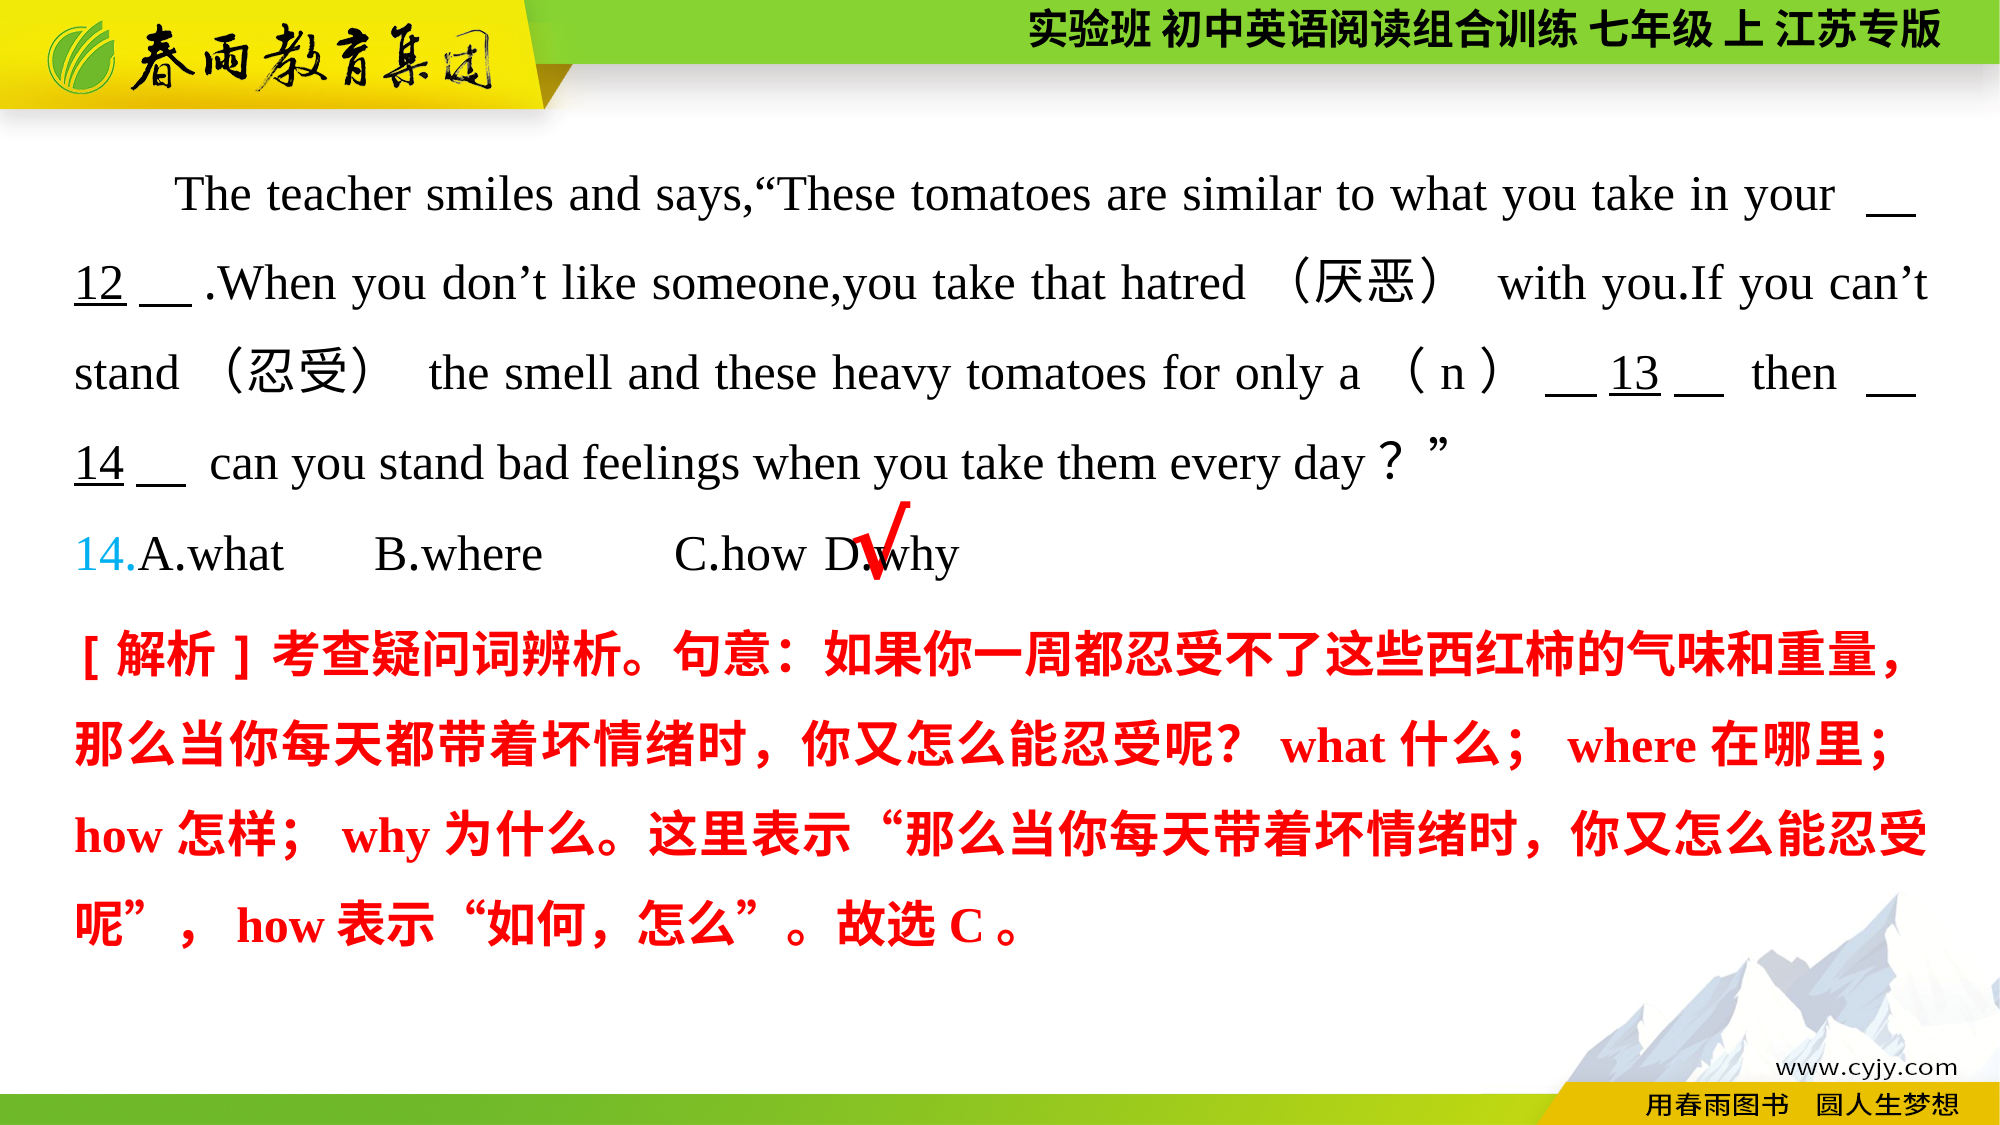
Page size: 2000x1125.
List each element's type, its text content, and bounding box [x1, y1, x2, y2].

text_box [解析]考查疑问词辨析。句意：如果你一周都忍受不了这些西红柿的气味和重量，那么当你每天都带着坏情绪时，你又怎么能忍受呢？what什么；where在哪里；how怎样；why为什么。这里表示“那么当你每天带着坏情绪时，你又怎么能忍受呢”，how表示“如何，怎么”。故选C。 [59, 585, 1944, 961]
list The teacher smiles and says,“These tomatoes are similar to what you take in your 12 .When you don’t like someone,you take that hatred（厌恶） with you.If you can’t stand（忍受） the smell and these heavy tomatoes for only a（n） 13 then 14 can you stand bad feelings when you take them every day？” 14.A.what B.where C.how D.why [59, 122, 1944, 585]
picture [0, 0, 2000, 1125]
